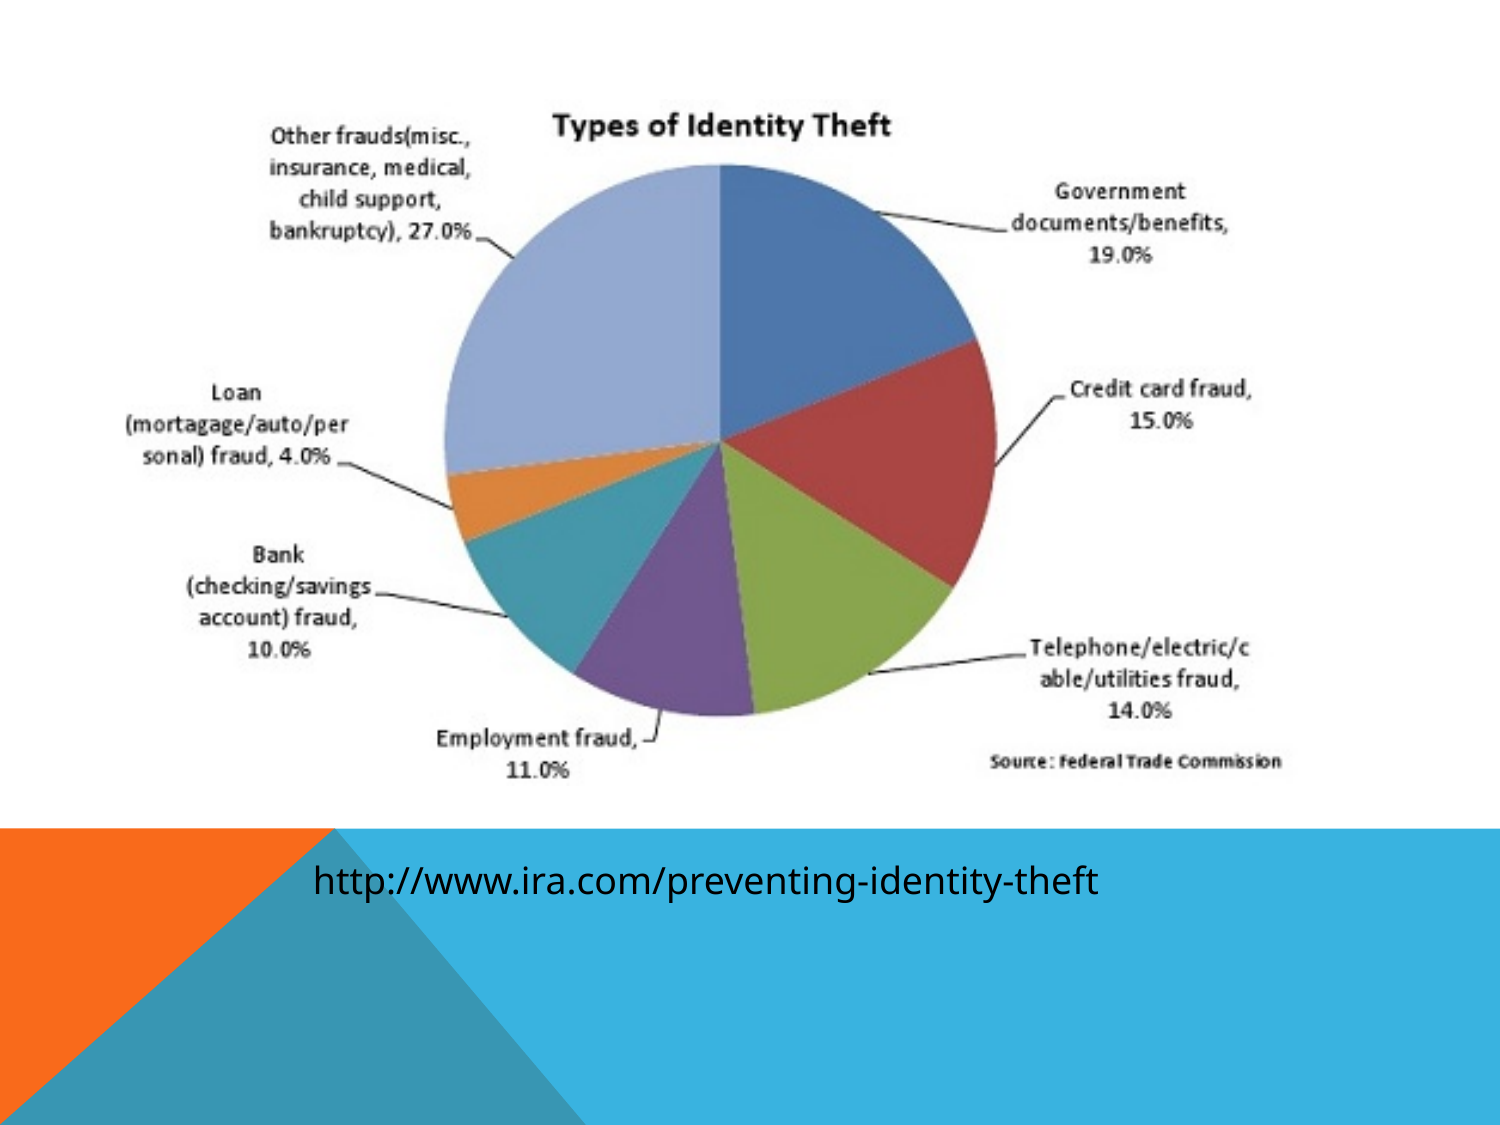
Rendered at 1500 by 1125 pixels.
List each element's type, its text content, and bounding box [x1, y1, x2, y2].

text_box http://www.ira.com/preventing-identity-theft [298, 849, 1115, 910]
picture [125, 99, 1321, 787]
